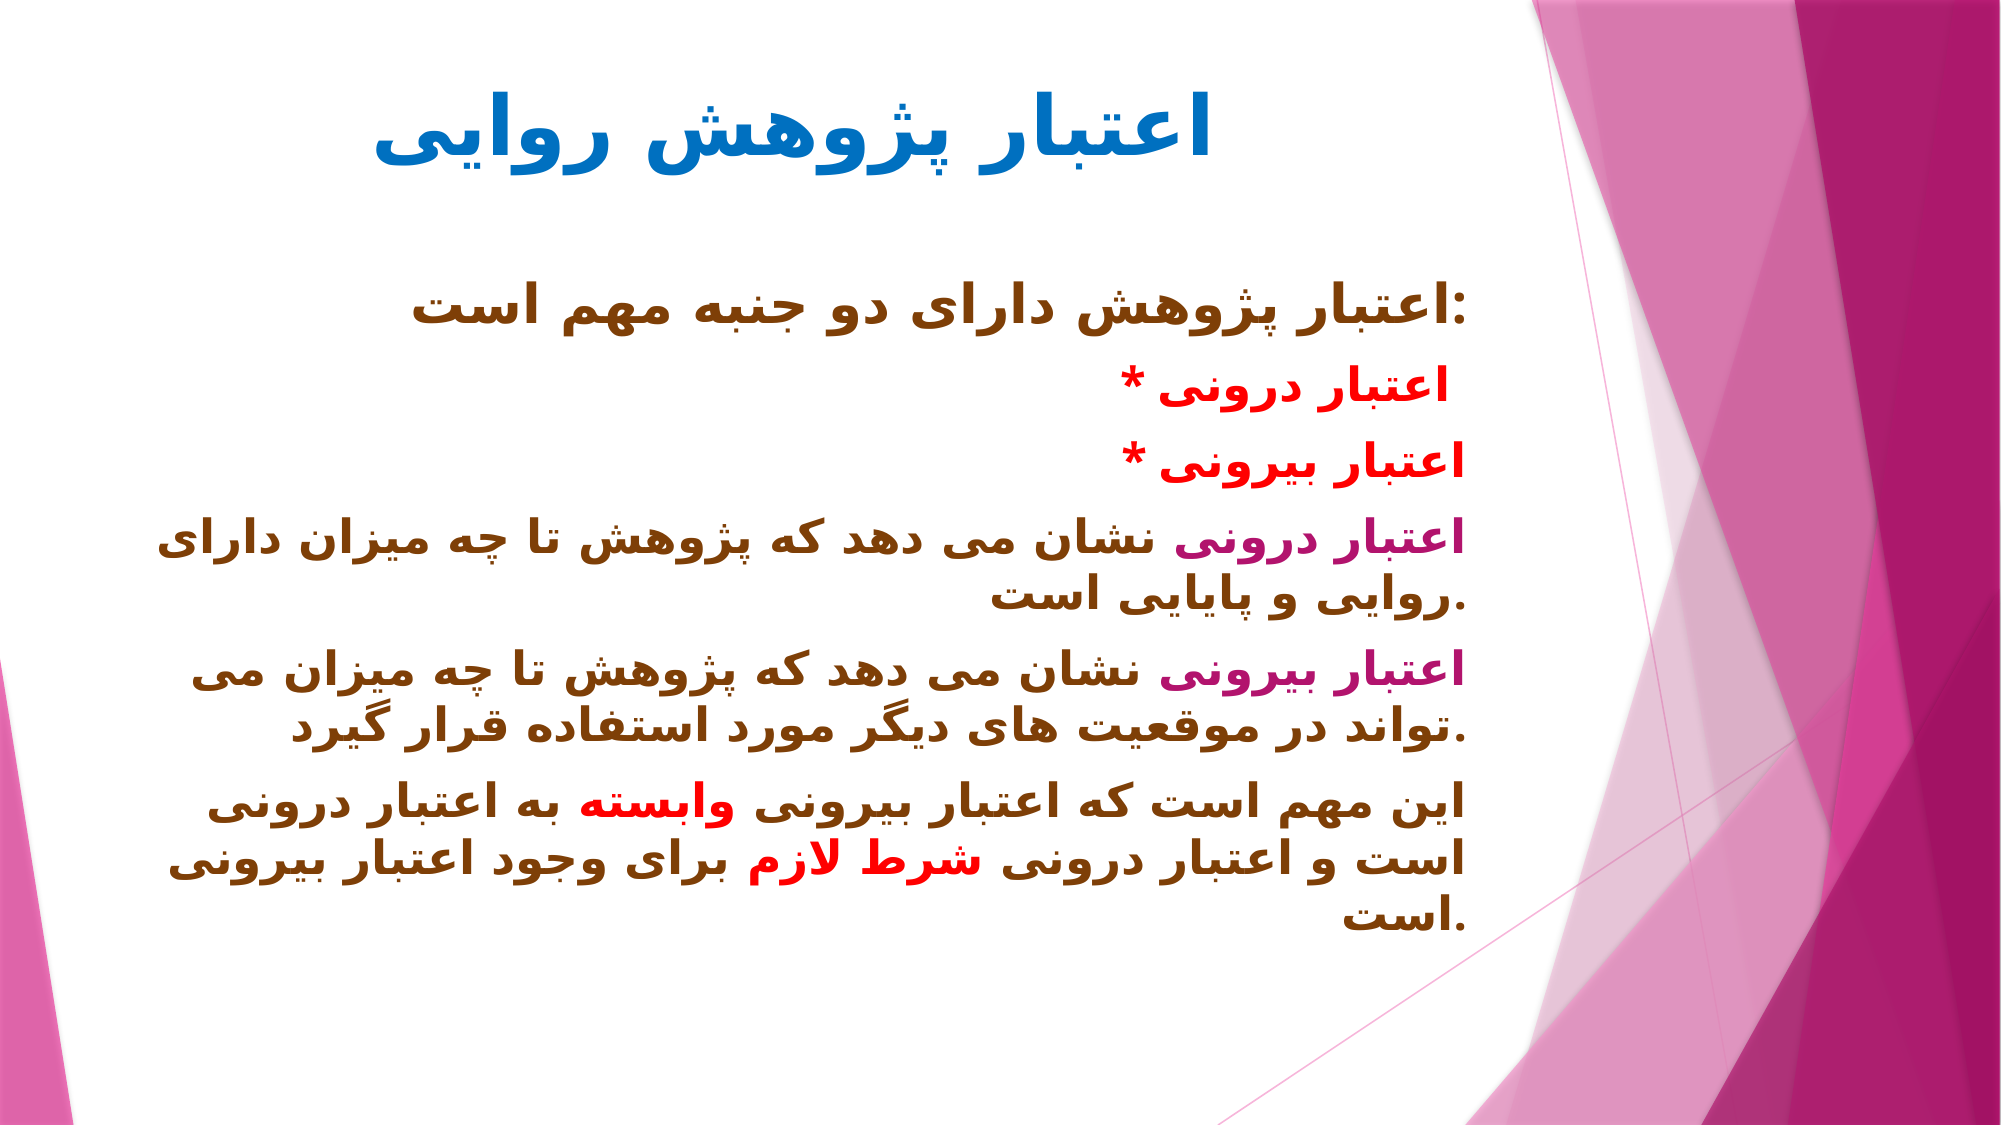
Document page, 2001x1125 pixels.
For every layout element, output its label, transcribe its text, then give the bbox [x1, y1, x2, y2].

title اعتبار پژوهش روایی [102, 29, 1514, 180]
list اعتبار پژوهش دارای دو جنبه مهم است: * اعتبار درونی * اعتبار بیرونی اعتبار درونی نشان می دهد که پژوهش تا چه میزان دارای روایی و پایایی است. اعتبار بیرونی نشان می دهد که پژوهش تا چه میزان می تواند در موقعیت های دیگر مورد استفاده قرار گیرد. این مهم است که اعتبار بیرونی وابسته به اعتبار درونی است و اعتبار درونی شرط لازم برای وجود اعتبار بیرونی است. [71, 261, 1483, 949]
